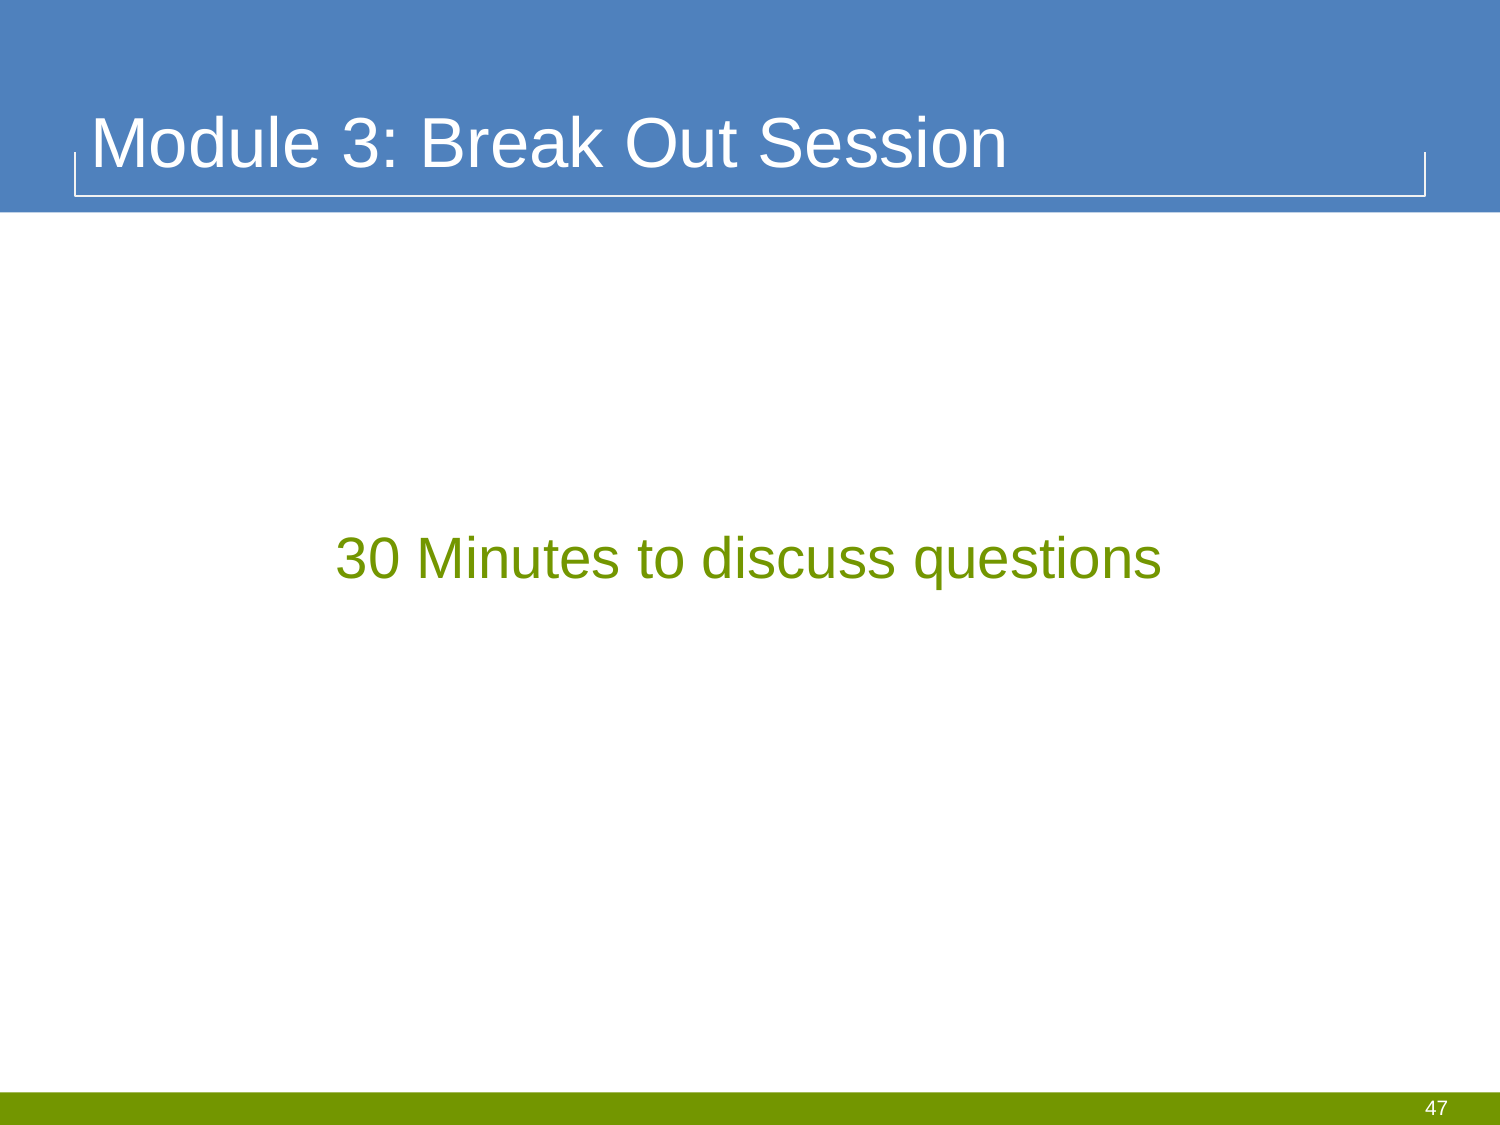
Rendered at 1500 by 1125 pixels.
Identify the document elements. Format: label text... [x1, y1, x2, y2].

list 30 Minutes to discuss questions [74, 512, 1426, 1125]
title Module 3: Break Out Session [74, 44, 1426, 233]
